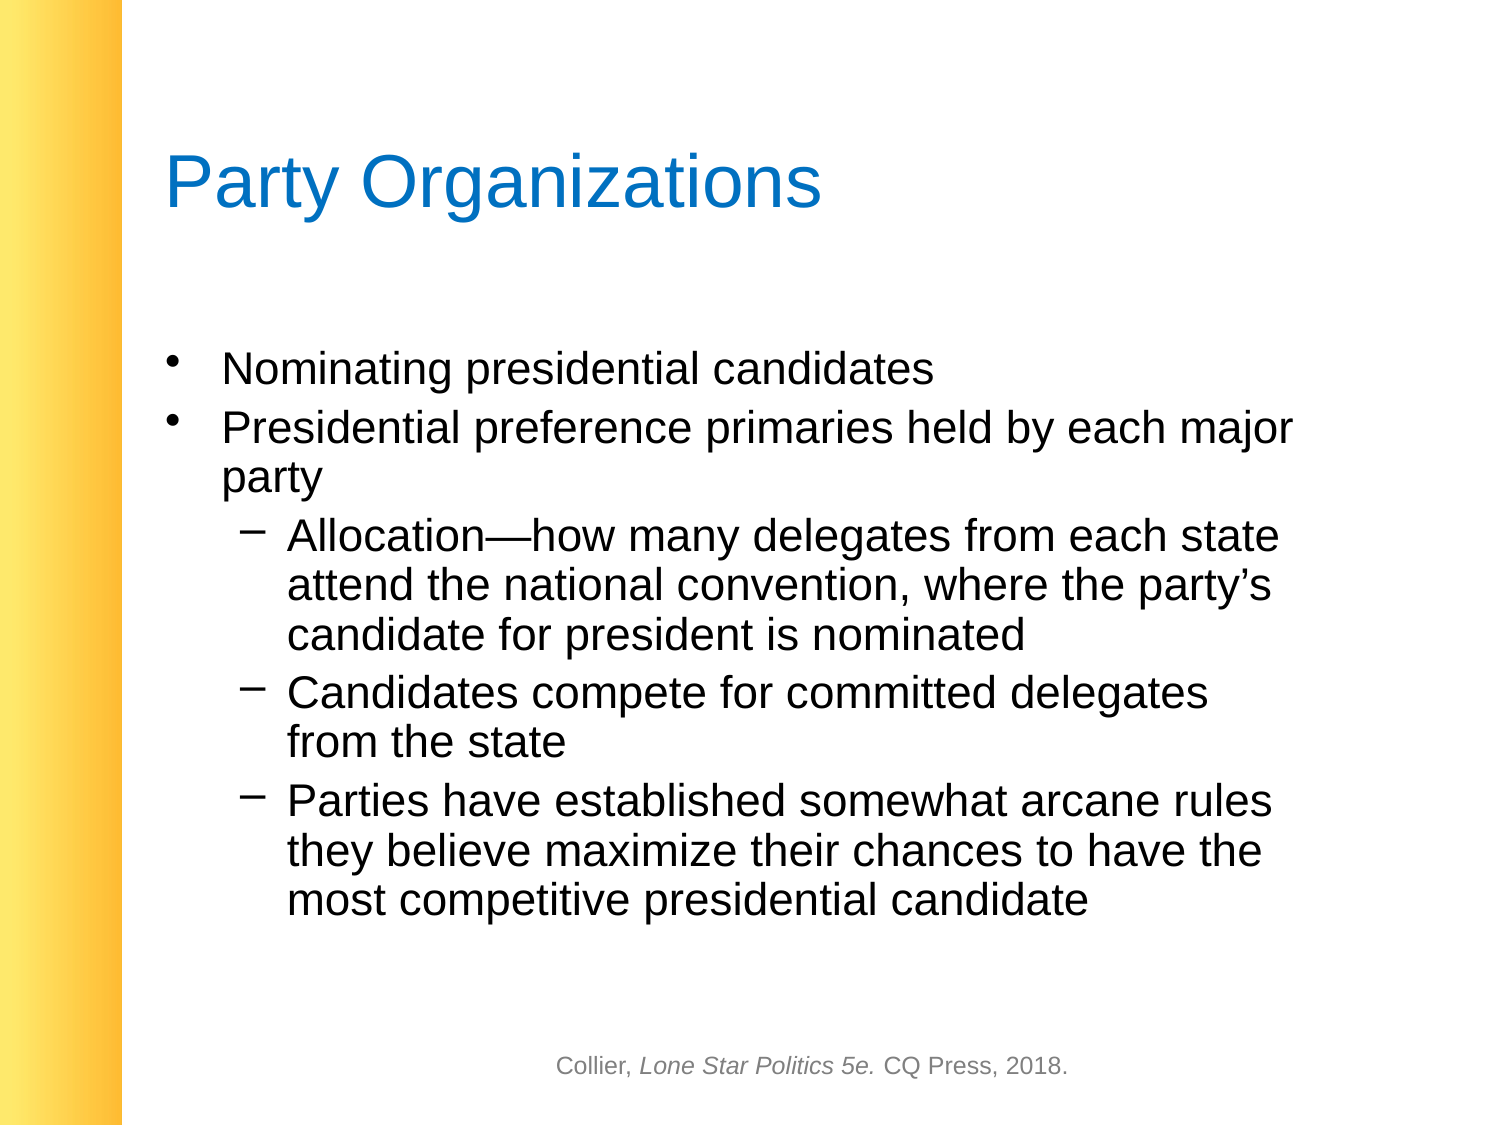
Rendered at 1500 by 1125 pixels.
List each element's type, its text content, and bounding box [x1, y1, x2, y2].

picture [0, 0, 1500, 1125]
text_box Collier, Lone Star Politics 5e. CQ Press, 2018. [525, 1042, 1100, 1087]
title Party Organizations [150, 125, 1200, 313]
list Nominating presidential candidates Presidential preference primaries held by each major party Allocation—how many delegates from each state attend the national convention, where the party’s candidate for president is nominated Candidates compete for committed delegates from the state Parties have established somewhat arcane rules they believe maximize their chances to have the most competitive presidential candidate [150, 337, 1313, 1063]
